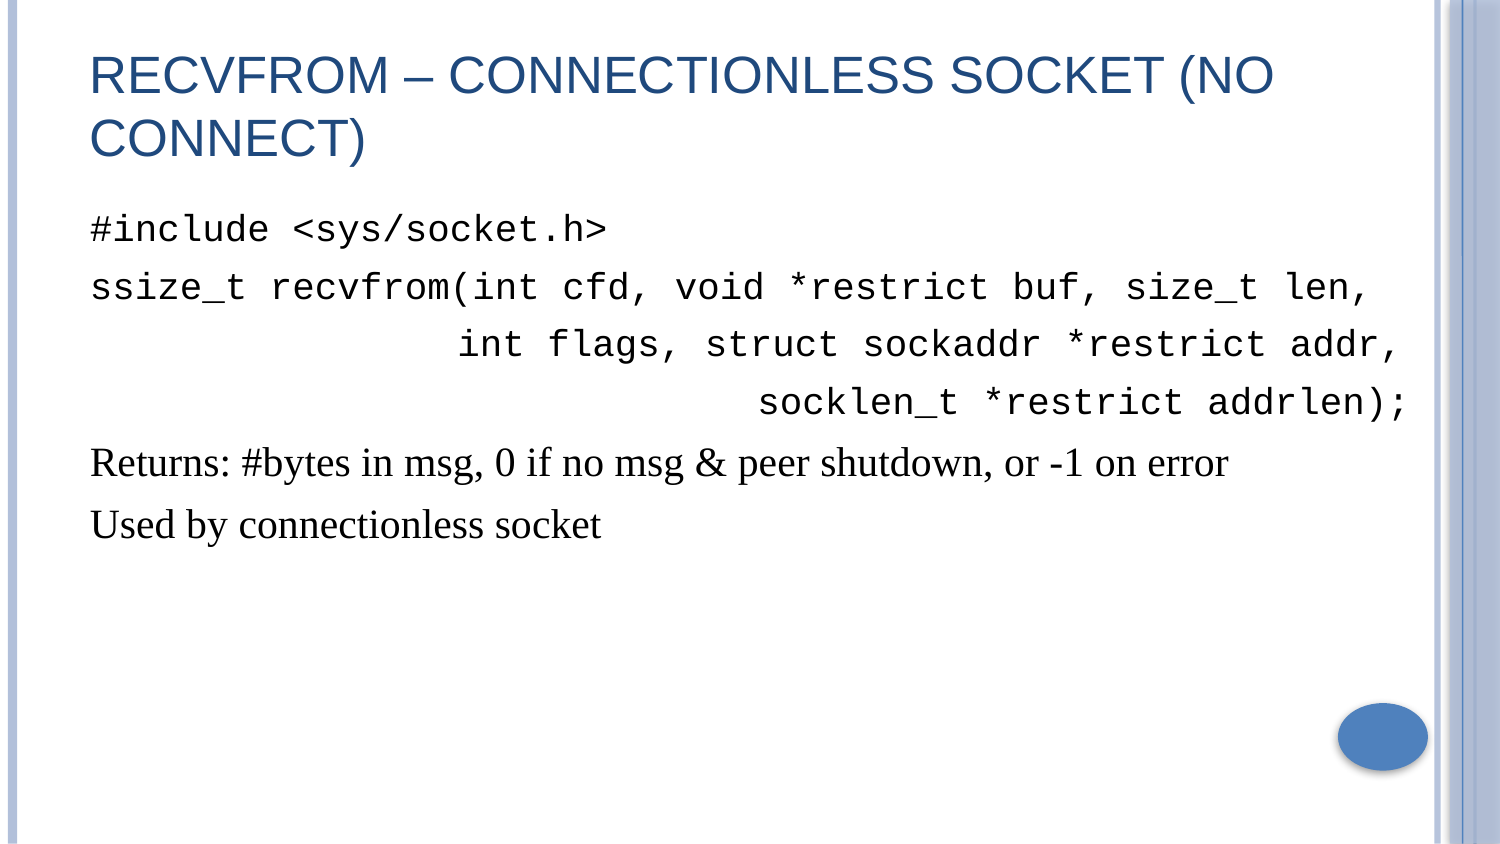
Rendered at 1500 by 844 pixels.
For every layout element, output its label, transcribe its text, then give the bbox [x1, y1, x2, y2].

list #include <sys/socket.h> ssize_t recvfrom(int cfd, void *restrict buf, size_t len, int flags, struct sockaddr *restrict addr, socklen_t *restrict addrlen); Returns: #bytes in msg, 0 if no msg & peer shutdown, or -1 on error Used by connectionless socket [75, 196, 1425, 797]
title Recvfrom – Connectionless Socket (no connect) [75, 33, 1425, 175]
